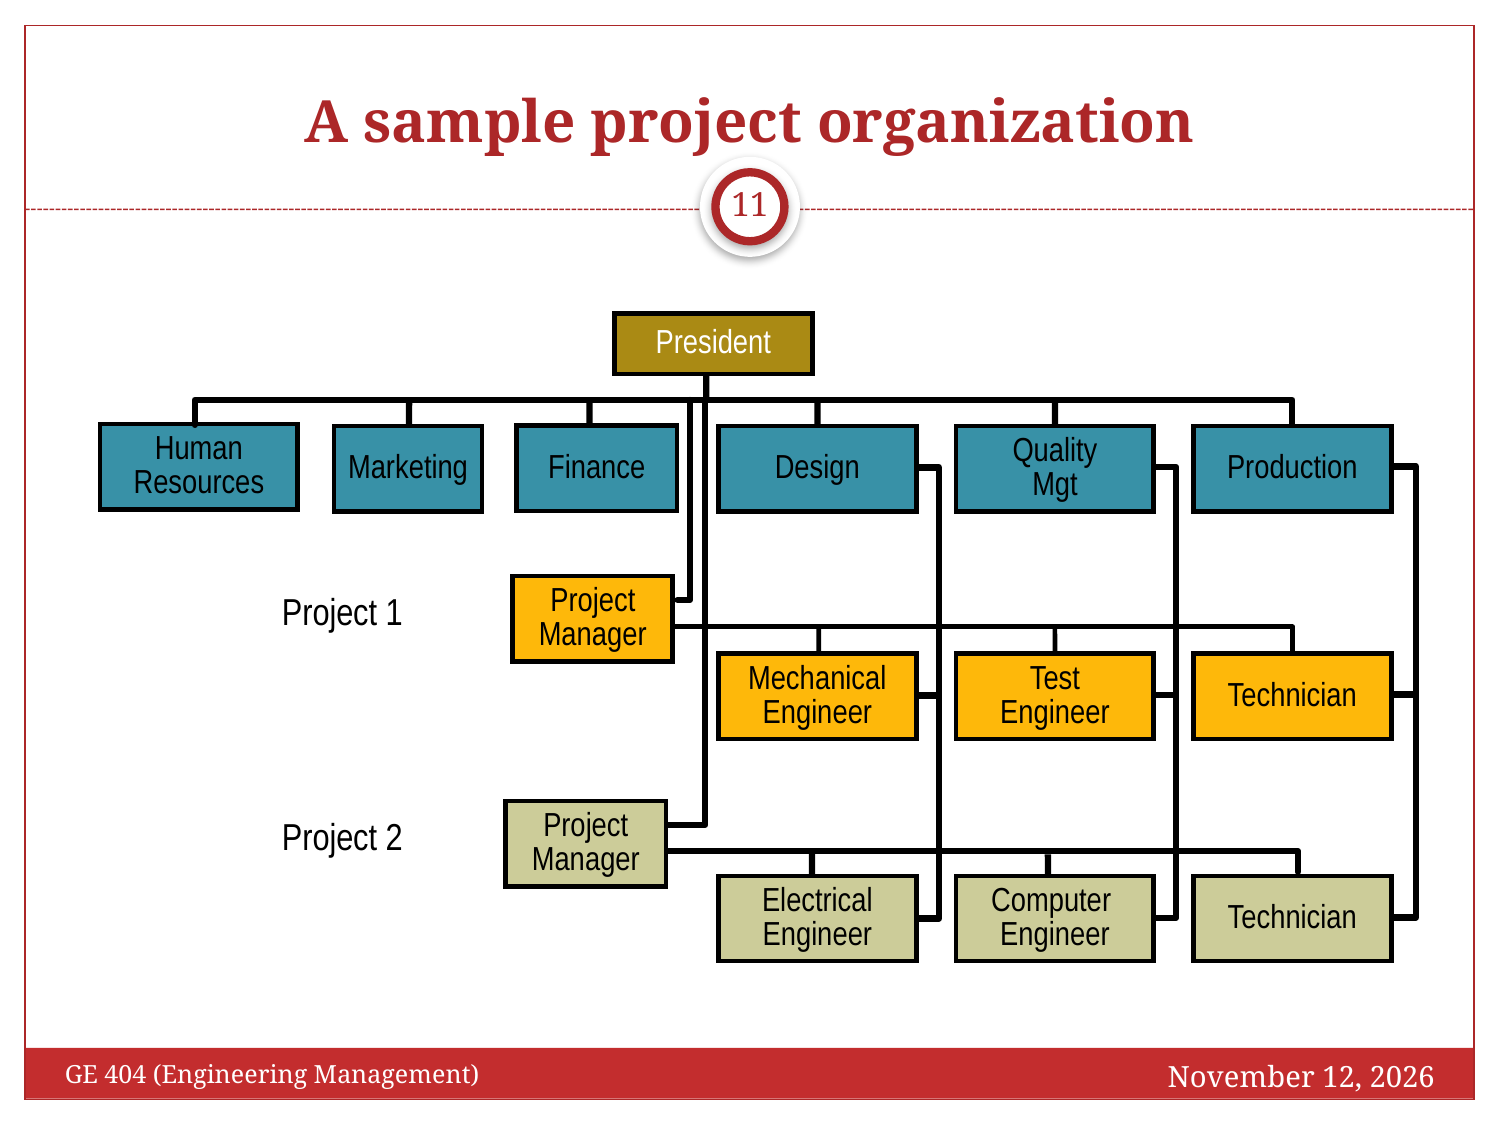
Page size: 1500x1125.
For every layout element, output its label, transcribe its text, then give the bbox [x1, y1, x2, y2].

slide_number 11 [712, 169, 788, 243]
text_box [262, 399, 1417, 962]
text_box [99, 313, 1392, 512]
title A sample project organization [49, 37, 1450, 162]
footer GE 404 (Engineering Management) [50, 1051, 638, 1112]
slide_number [950, 1050, 1450, 1111]
